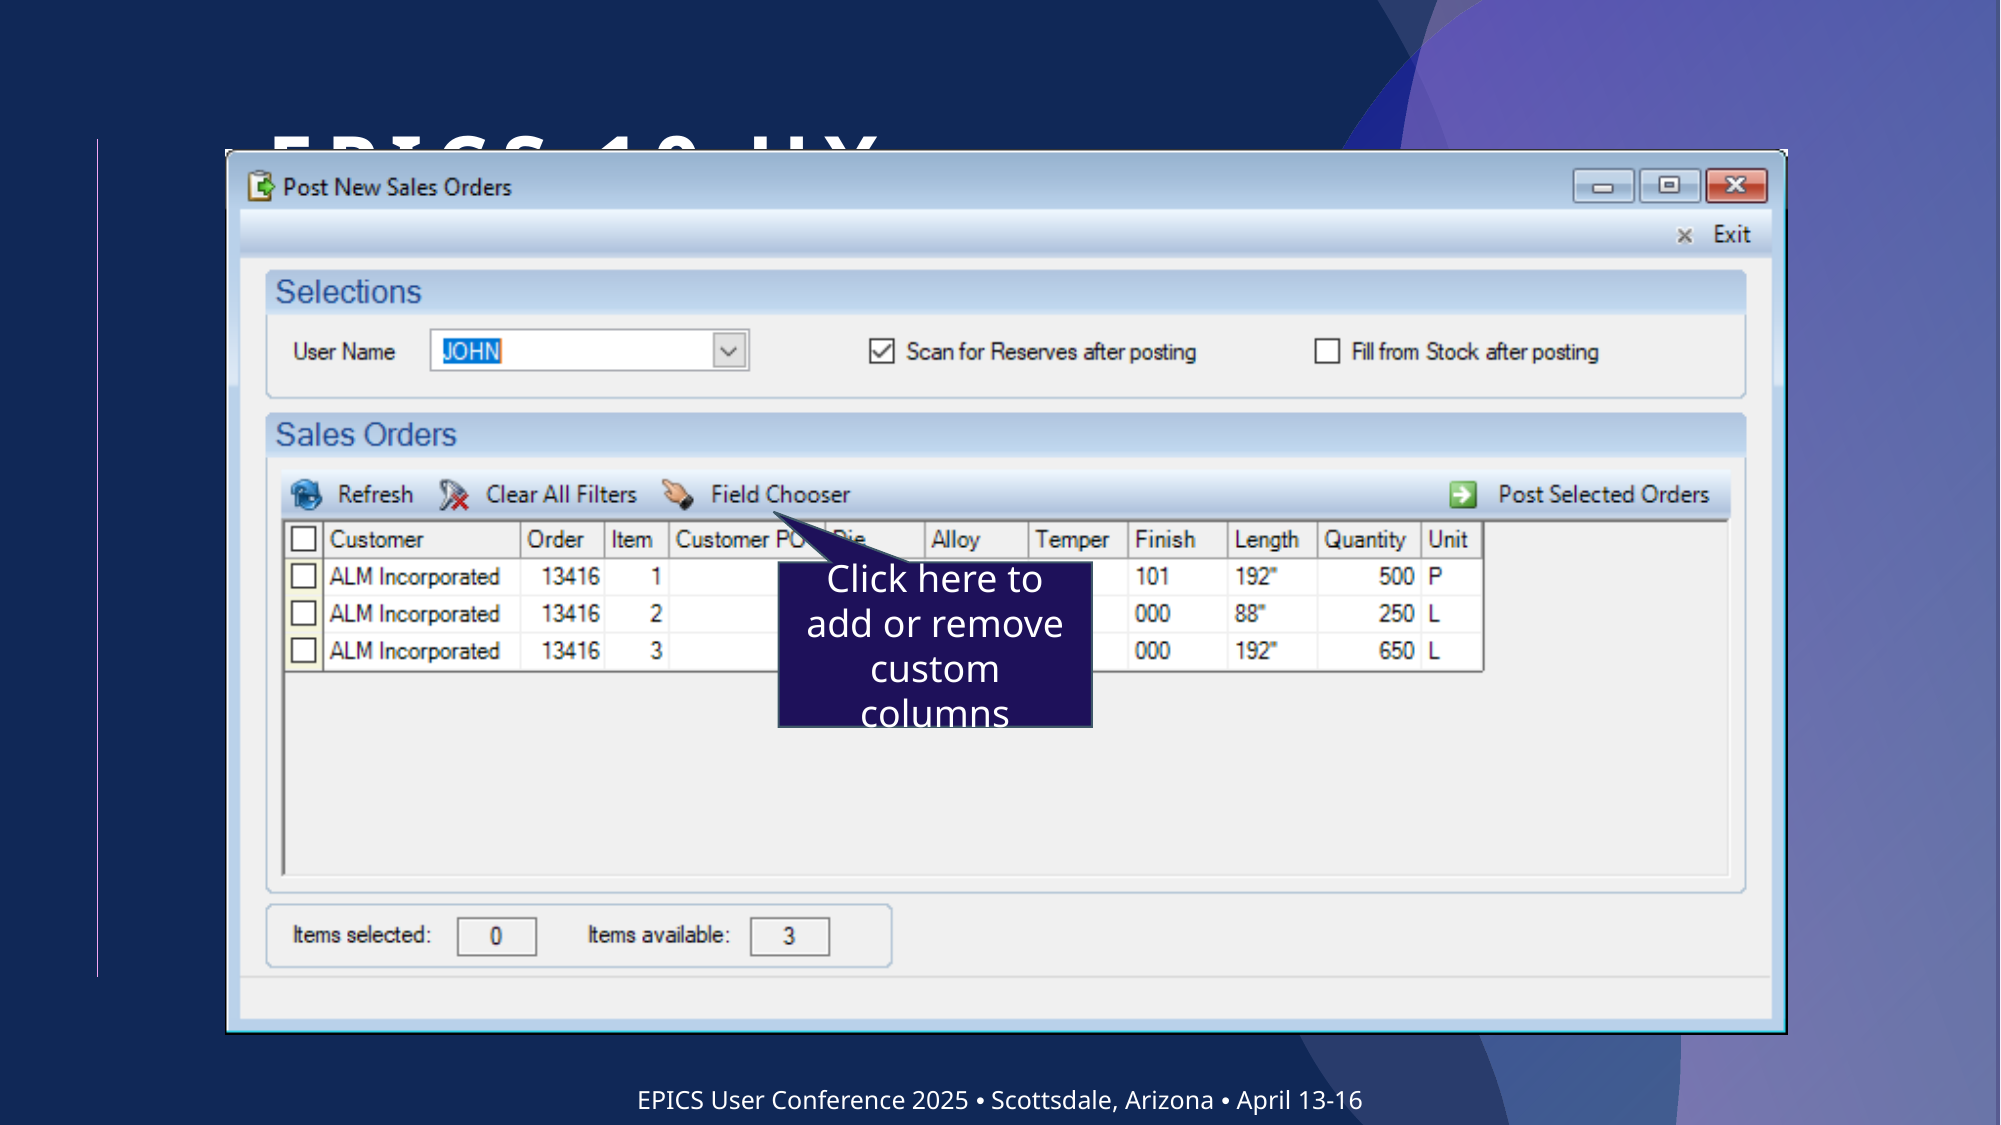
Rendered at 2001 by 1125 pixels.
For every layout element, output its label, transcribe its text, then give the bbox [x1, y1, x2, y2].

title EPICS 10 UX Improvements [251, 136, 1709, 149]
picture [224, 149, 1788, 1035]
